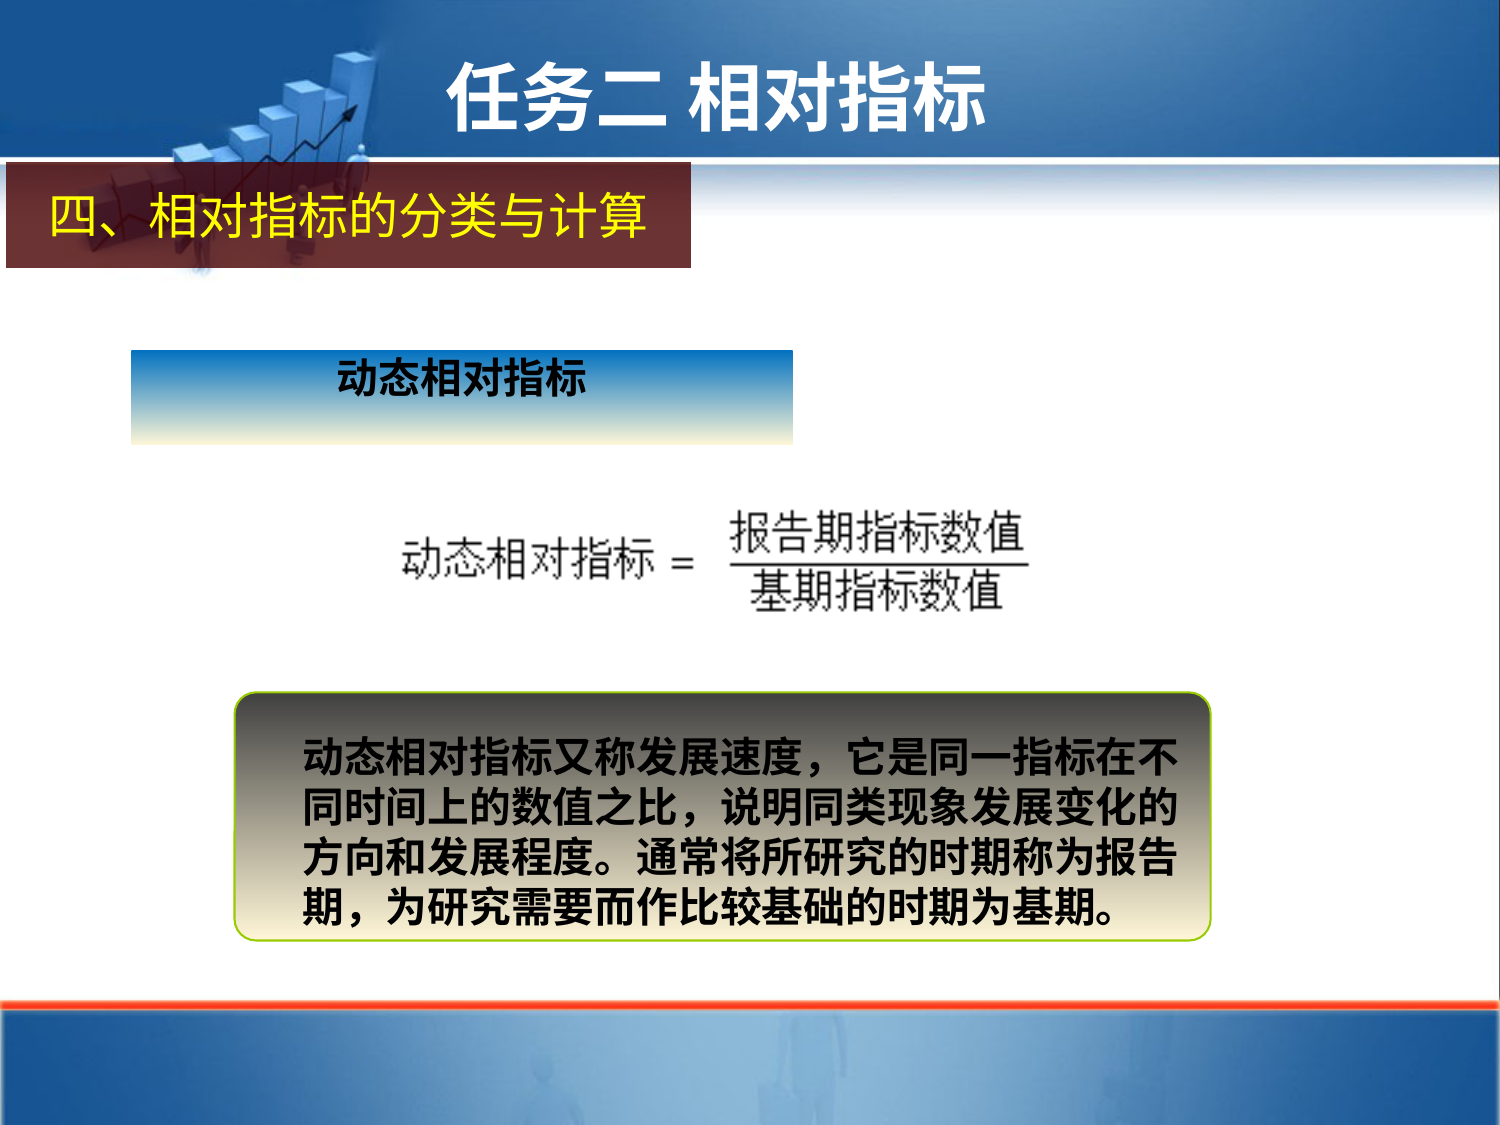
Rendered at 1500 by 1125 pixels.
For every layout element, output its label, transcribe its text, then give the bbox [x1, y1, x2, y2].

text_box [234, 692, 1211, 941]
picture [0, 0, 1500, 1125]
text_box 动态相对指标 [131, 350, 793, 445]
text_box 任务二 相对指标 [395, 42, 1500, 148]
text_box 四、相对指标的分类与计算 [6, 162, 691, 268]
text_box 动态相对指标又称发展速度，它是同一指标在不同时间上的数值之比，说明同类现象发展变化的方向和发展程度。通常将所研究的时期称为报告期，为研究需要而作比较基础的时期为基期。 [287, 723, 1211, 939]
